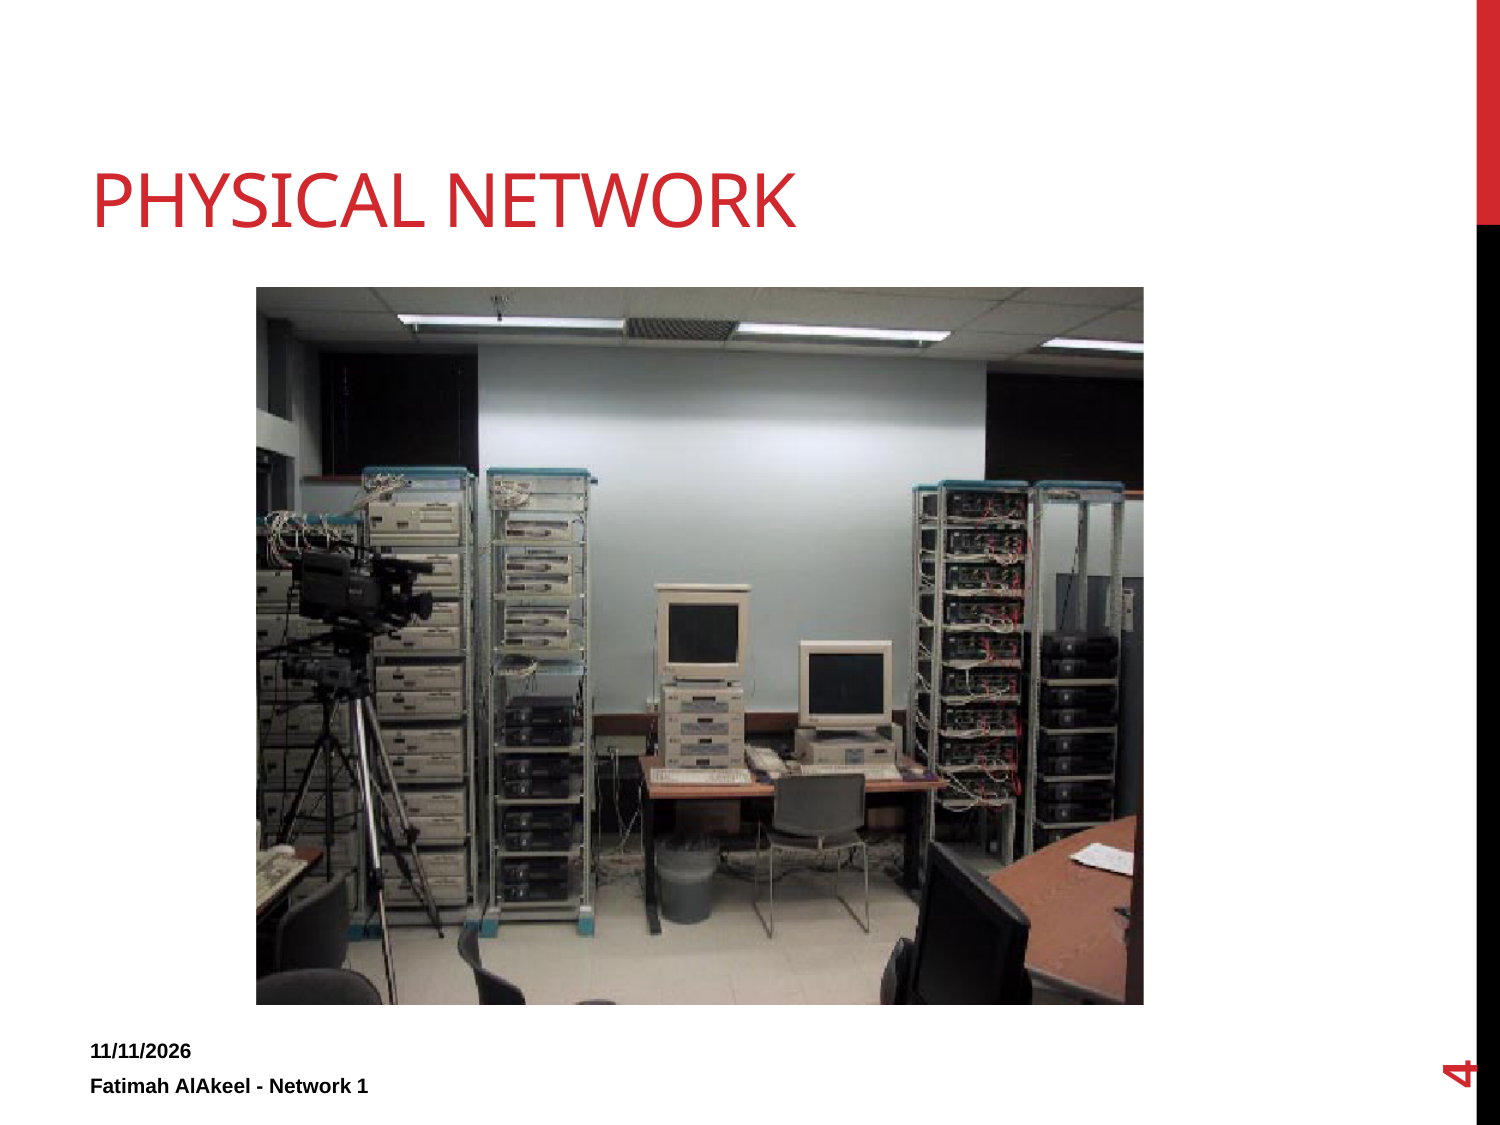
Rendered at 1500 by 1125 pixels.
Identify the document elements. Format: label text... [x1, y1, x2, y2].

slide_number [75, 1012, 638, 1063]
slide_number 4 [1427, 887, 1488, 1104]
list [255, 286, 1145, 1006]
title Physical Network [75, 25, 1025, 250]
footer Fatimah AlAkeel - Network 1 [75, 1065, 638, 1112]
